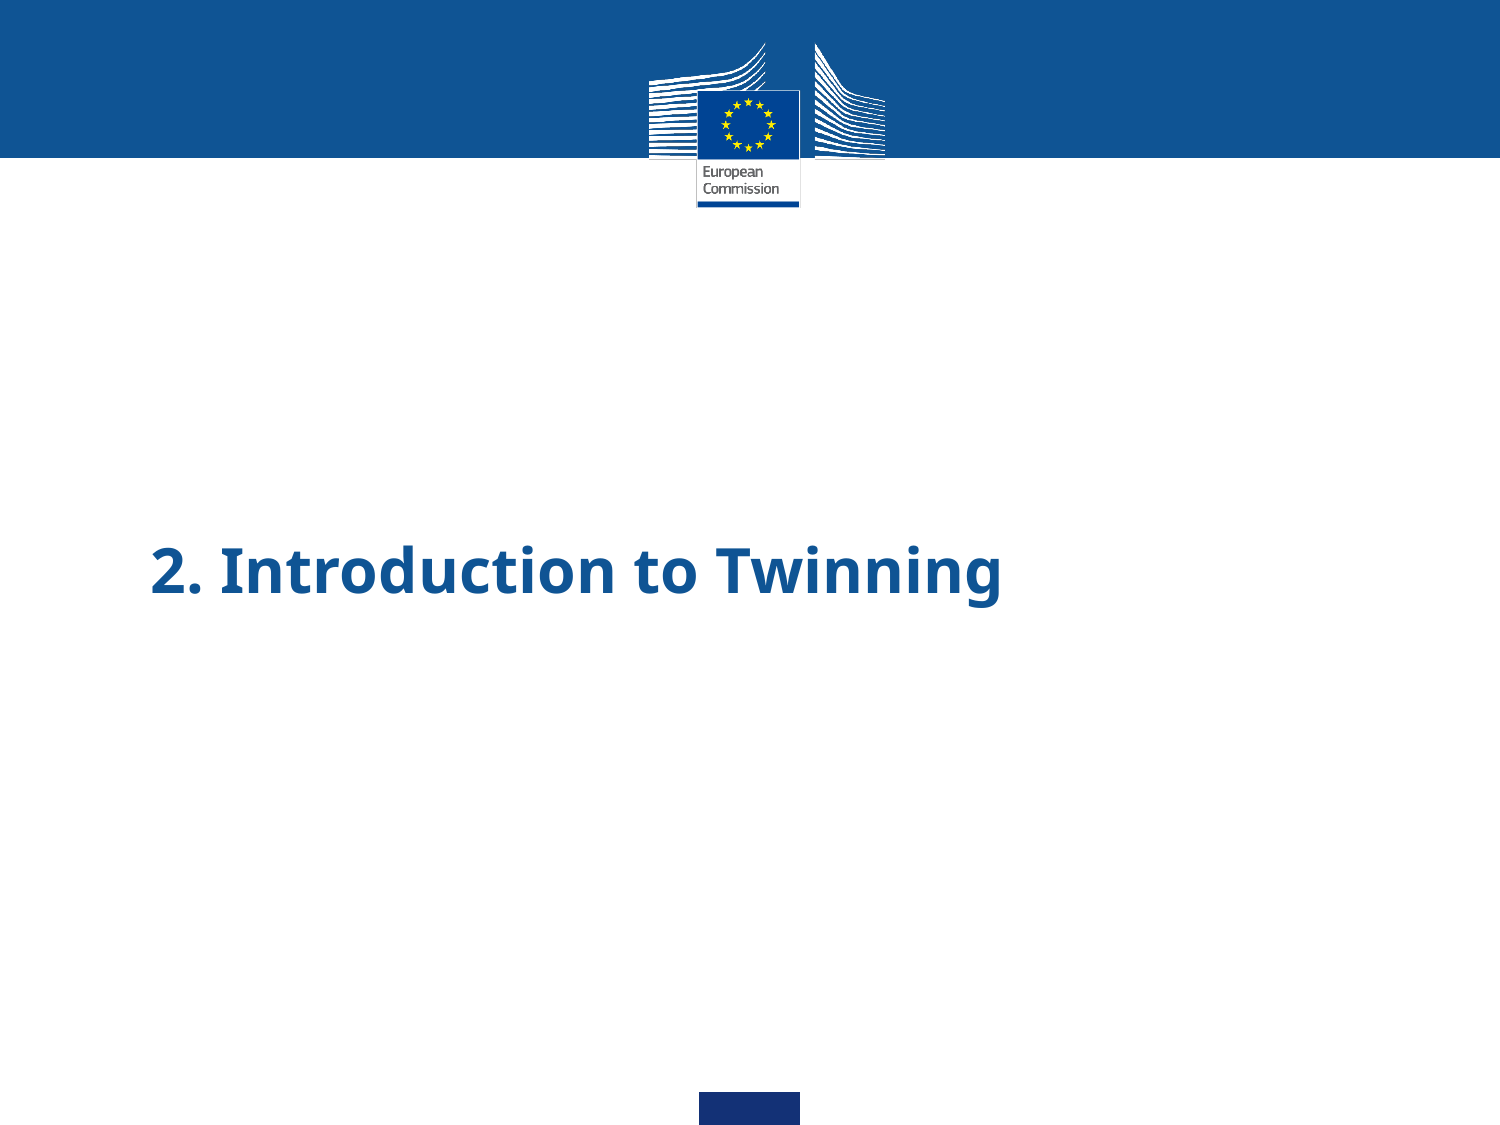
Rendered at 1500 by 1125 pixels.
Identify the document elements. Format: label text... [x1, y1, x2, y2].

title 2. Introduction to Twinning [76, 491, 1427, 646]
picture [649, 42, 885, 208]
